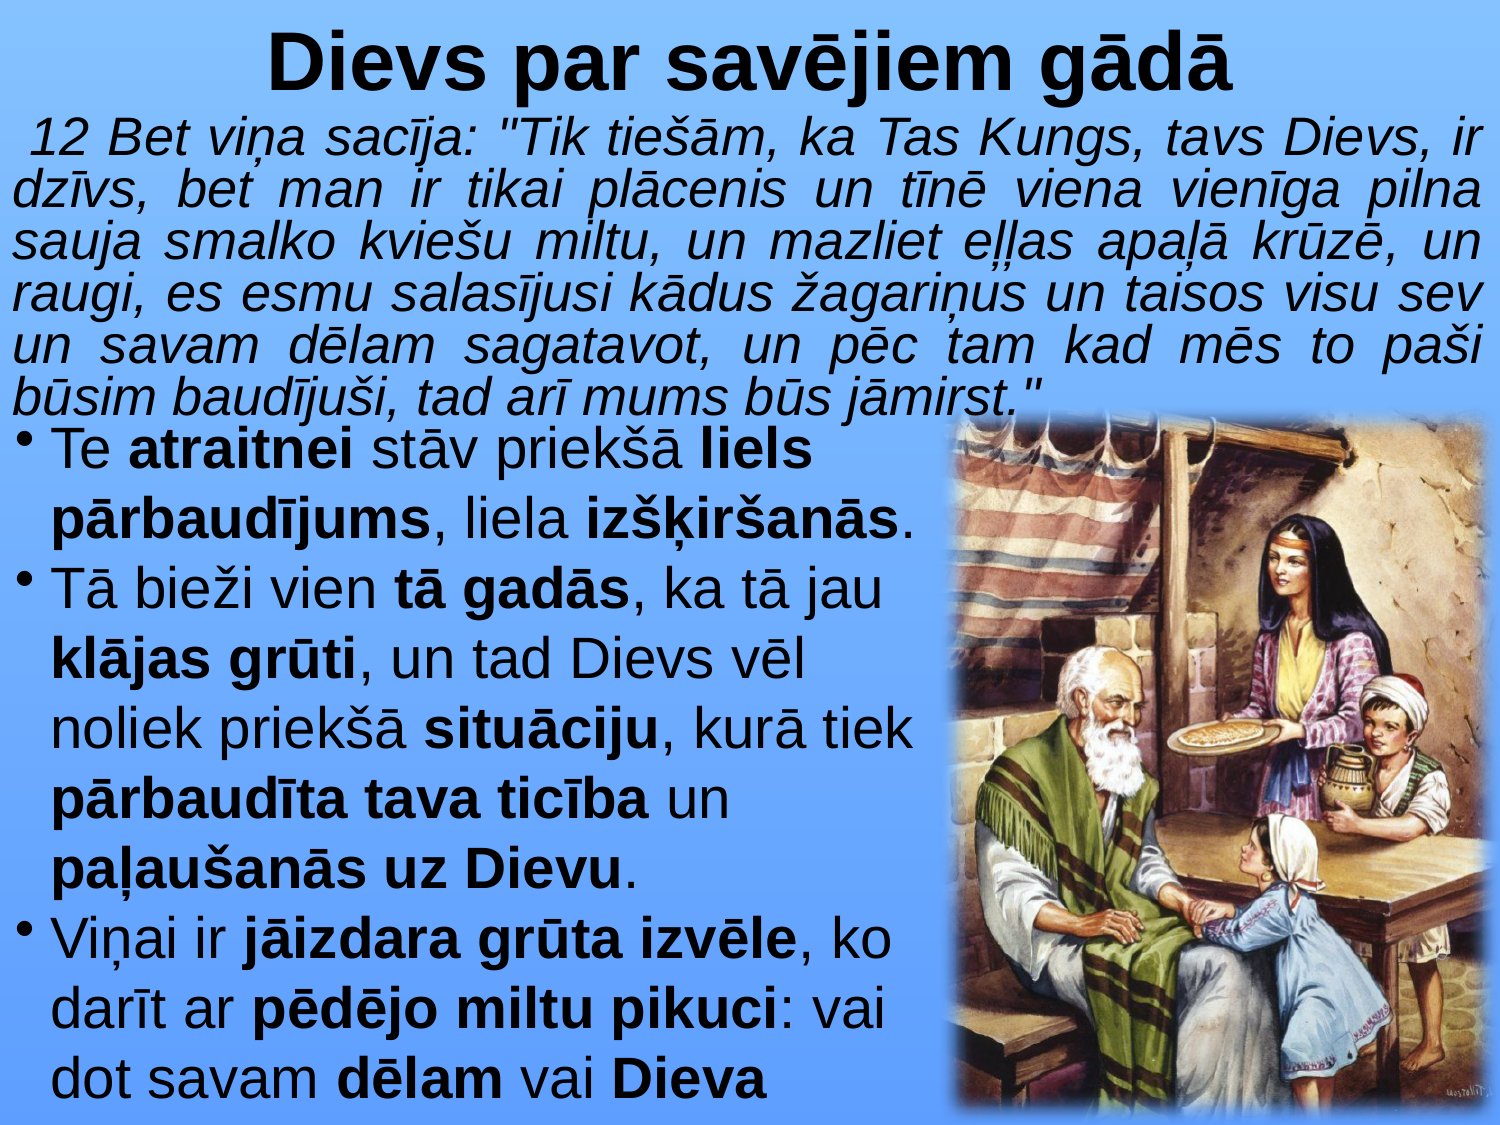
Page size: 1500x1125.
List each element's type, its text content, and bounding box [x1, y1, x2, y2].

picture [938, 404, 1500, 1125]
text_box Dievs par savējiem gādā [0, 0, 1500, 115]
text_box Te atraitnei stāv priekšā liels pārbaudījums, liela izšķiršanās. Tā bieži vien tā gadās, ka tā jau klājas grūti, un tad Dievs vēl noliek priekšā situāciju, kurā tiek pārbaudīta tava ticība un paļaušanās uz Dievu. Viņai ir jāizdara grūta izvēle, ko darīt ar pēdējo miltu pikuci: vai dot savam dēlam vai Dieva vīram. [0, 402, 938, 1125]
list 12 Bet viņa sacīja: "Tik tiešām, ka Tas Kungs, tavs Dievs, ir dzīvs, bet man ir tikai plācenis un tīnē viena vienīga pilna sauja smalko kviešu miltu, un mazliet eļļas apaļā krūzē, un raugi, es esmu salasījusi kādus žagariņus un taisos visu sev un savam dēlam sagatavot, un pēc tam kad mēs to paši būsim baudījuši, tad arī mums būs jāmirst." [0, 115, 1500, 280]
